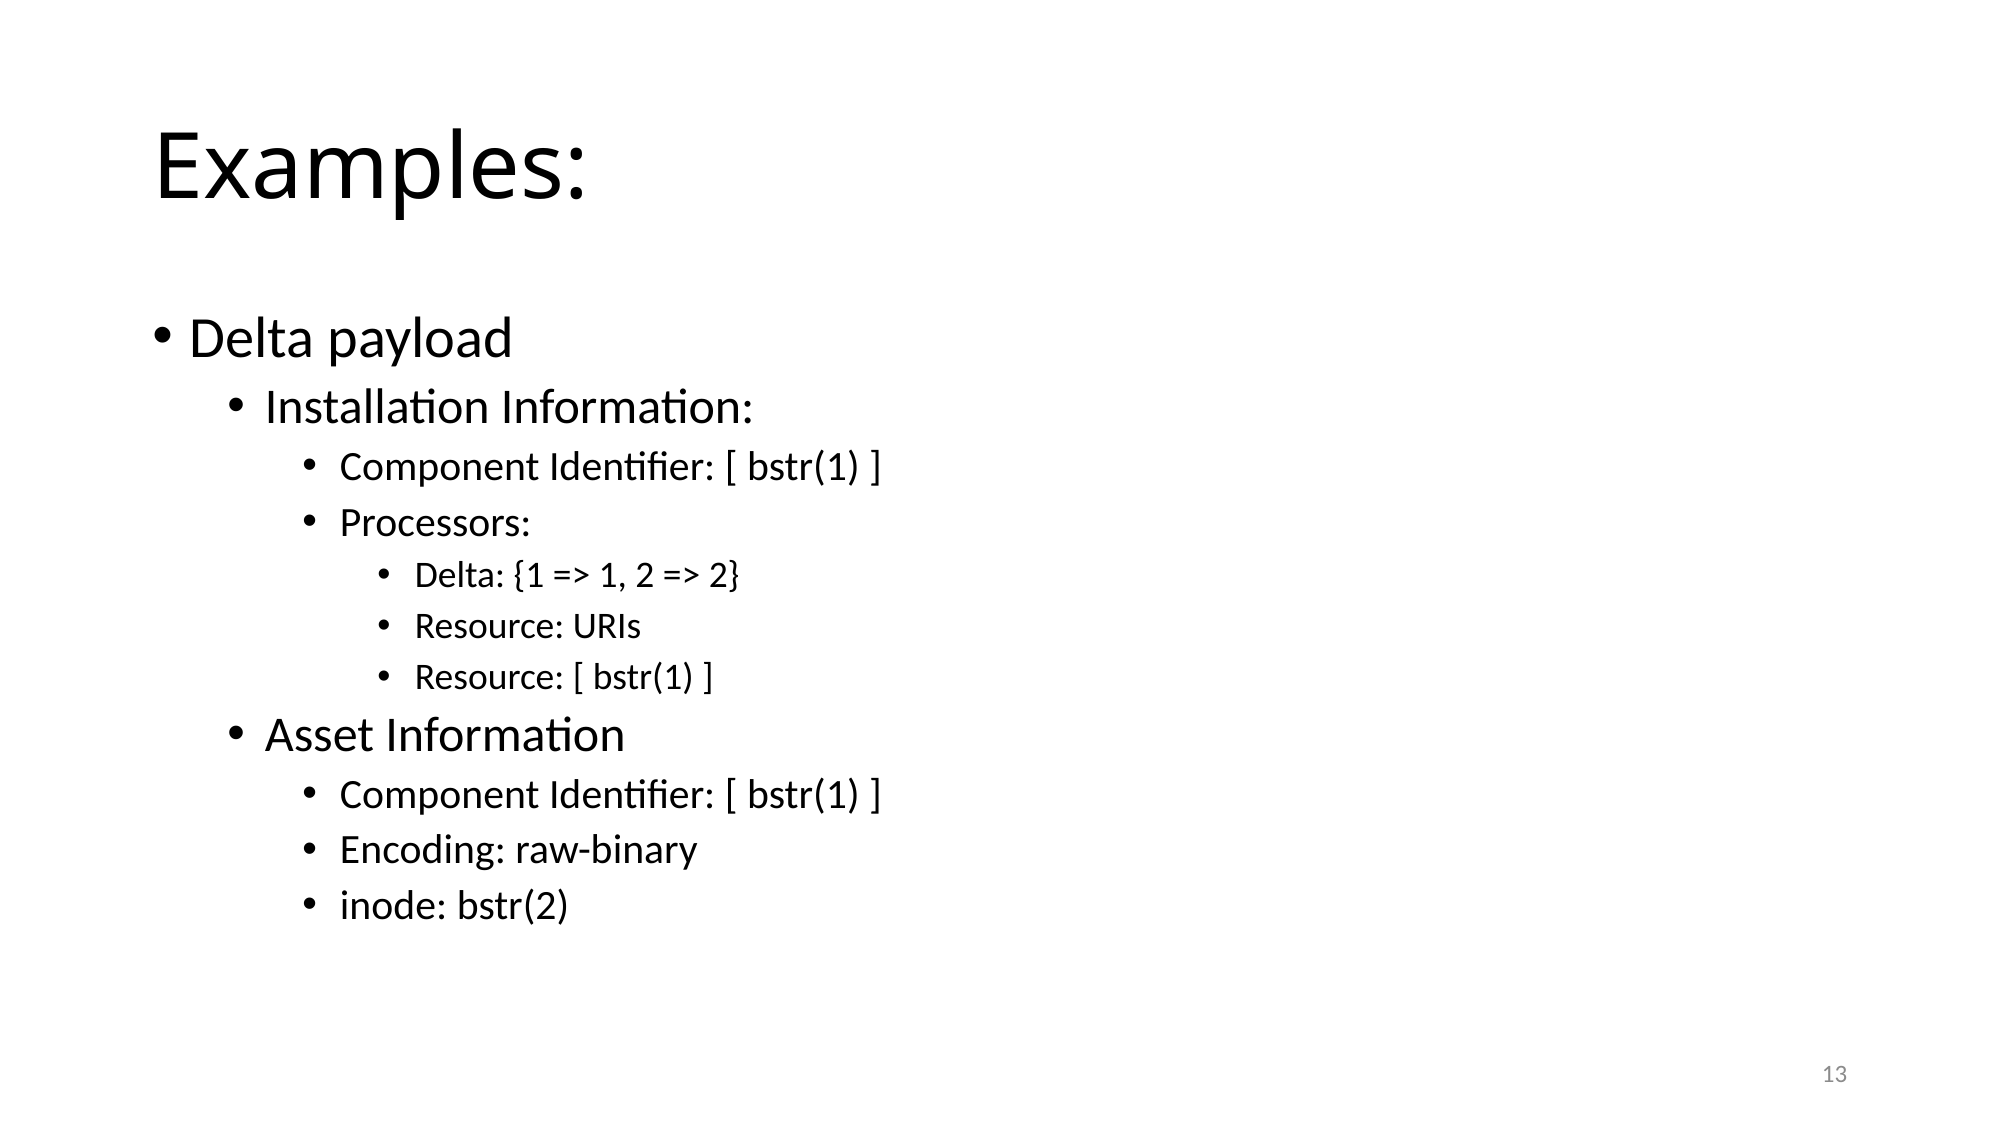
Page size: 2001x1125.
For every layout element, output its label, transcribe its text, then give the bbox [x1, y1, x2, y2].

list Delta payload Installation Information: Component Identifier: [ bstr(1) ] Processors: Delta: {1 => 1, 2 => 2} Resource: URIs Resource: [ bstr(1) ] Asset Information Component Identifier: [ bstr(1) ] Encoding: raw-binary inode: bstr(2) [137, 299, 1863, 1014]
slide_number 13 [1412, 1042, 1863, 1103]
title Examples: [137, 59, 1863, 278]
